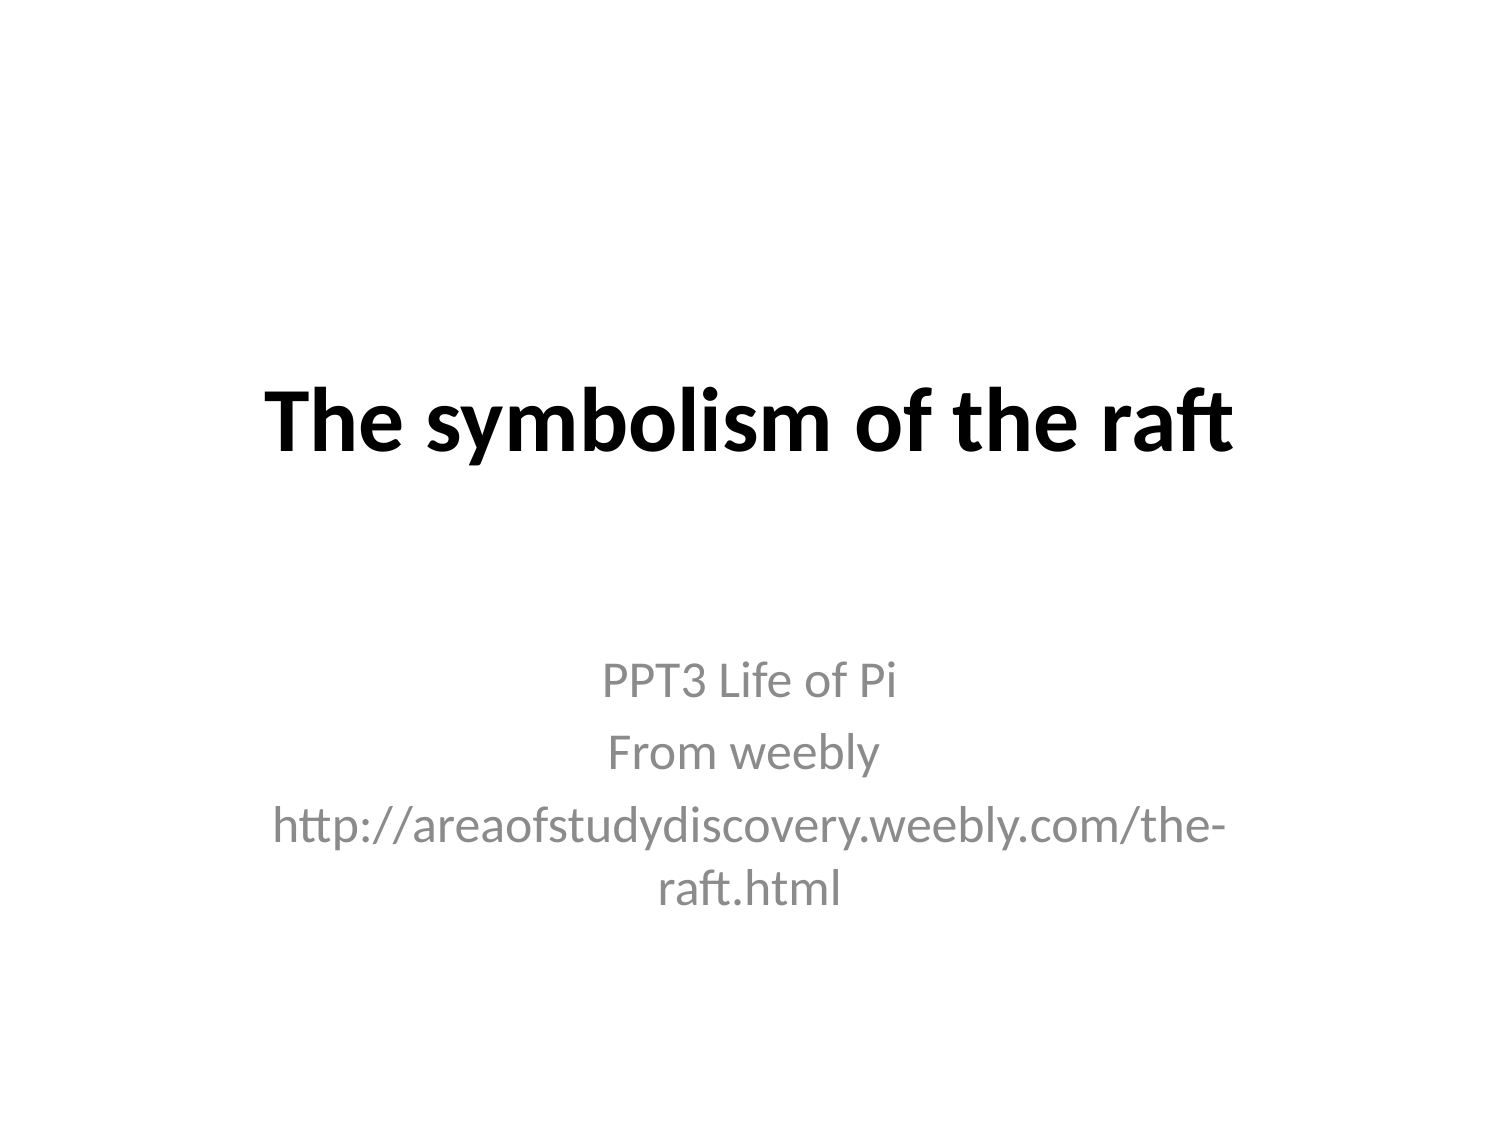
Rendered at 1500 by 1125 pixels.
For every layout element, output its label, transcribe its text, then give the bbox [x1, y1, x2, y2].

title The symbolism of the raft [112, 349, 1388, 591]
subtitle PPT3 Life of Pi From weebly http://areaofstudydiscovery.weebly.com/the-raft.html [225, 637, 1275, 925]
